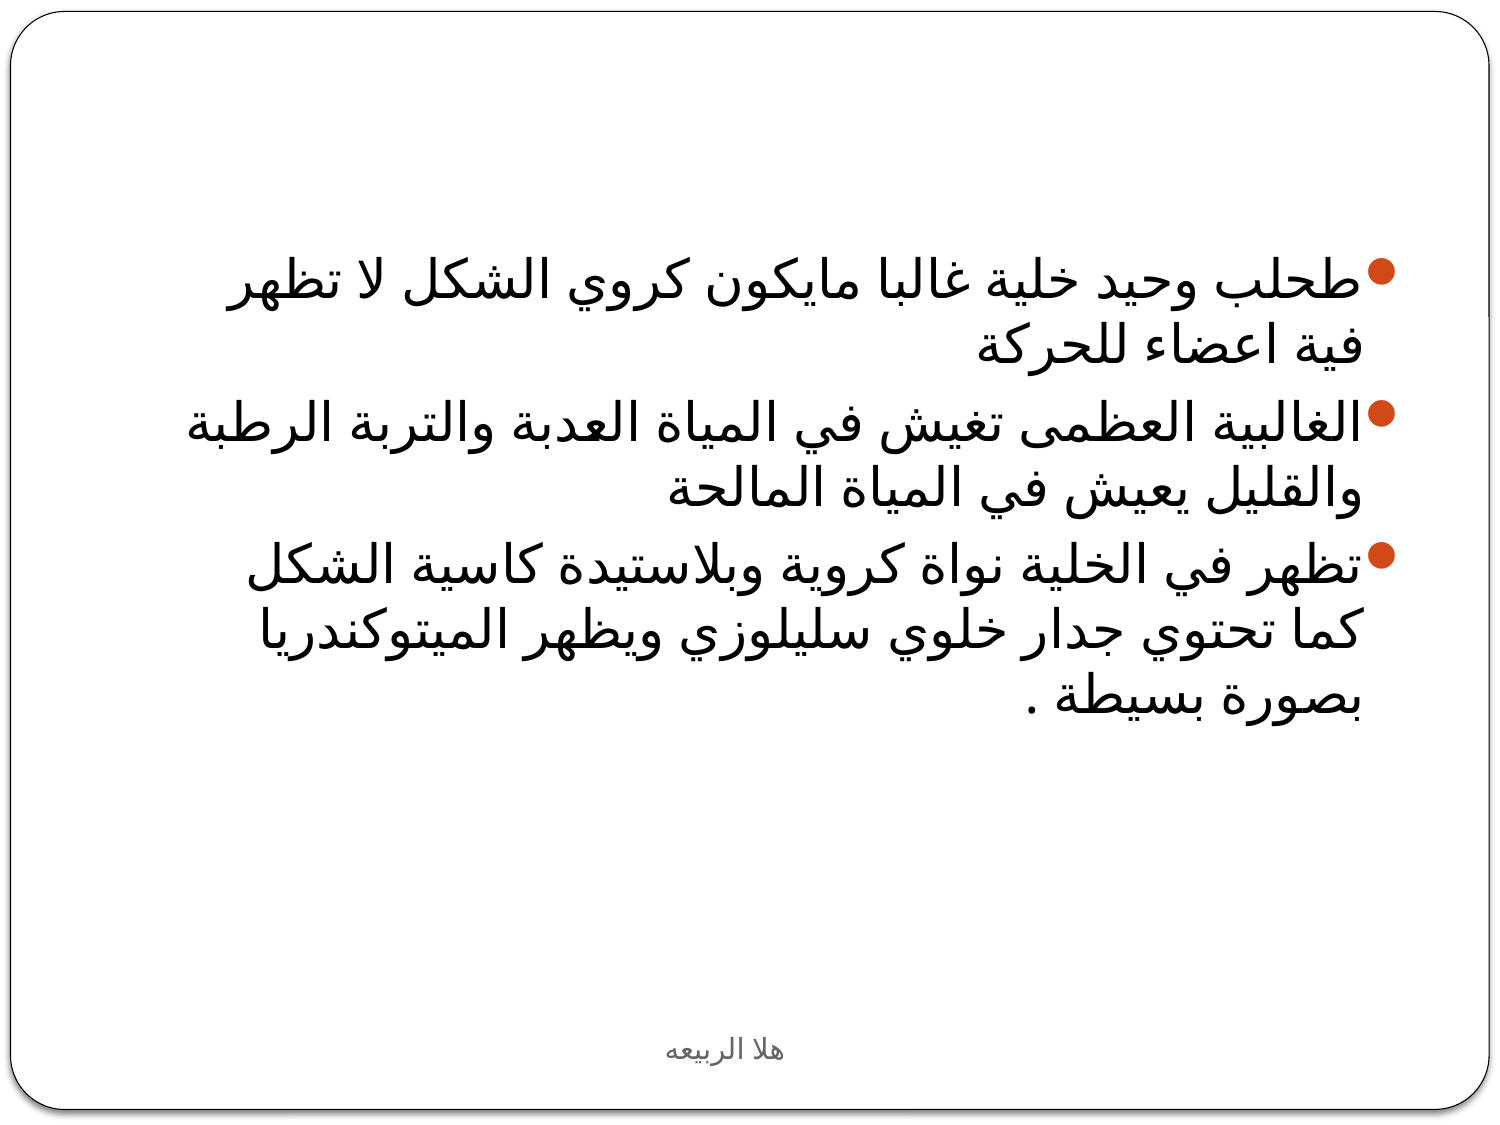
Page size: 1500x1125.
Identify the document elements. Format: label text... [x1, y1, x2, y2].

footer هلا الربيعه [150, 1012, 800, 1088]
list طحلب وحيد خلية غالبا مايكون كروي الشكل لا تظهر فية اعضاء للحركة الغالبية العظمى تغيش في المياة العدبة والتربة الرطبة والقليل يعيش في المياة المالحة تظهر في الخلية نواة كروية وبلاستيدة كاسية الشكل كما تحتوي جدار خلوي سليلوزي ويظهر الميتوكندريا بصورة بسيطة . [150, 237, 1425, 988]
